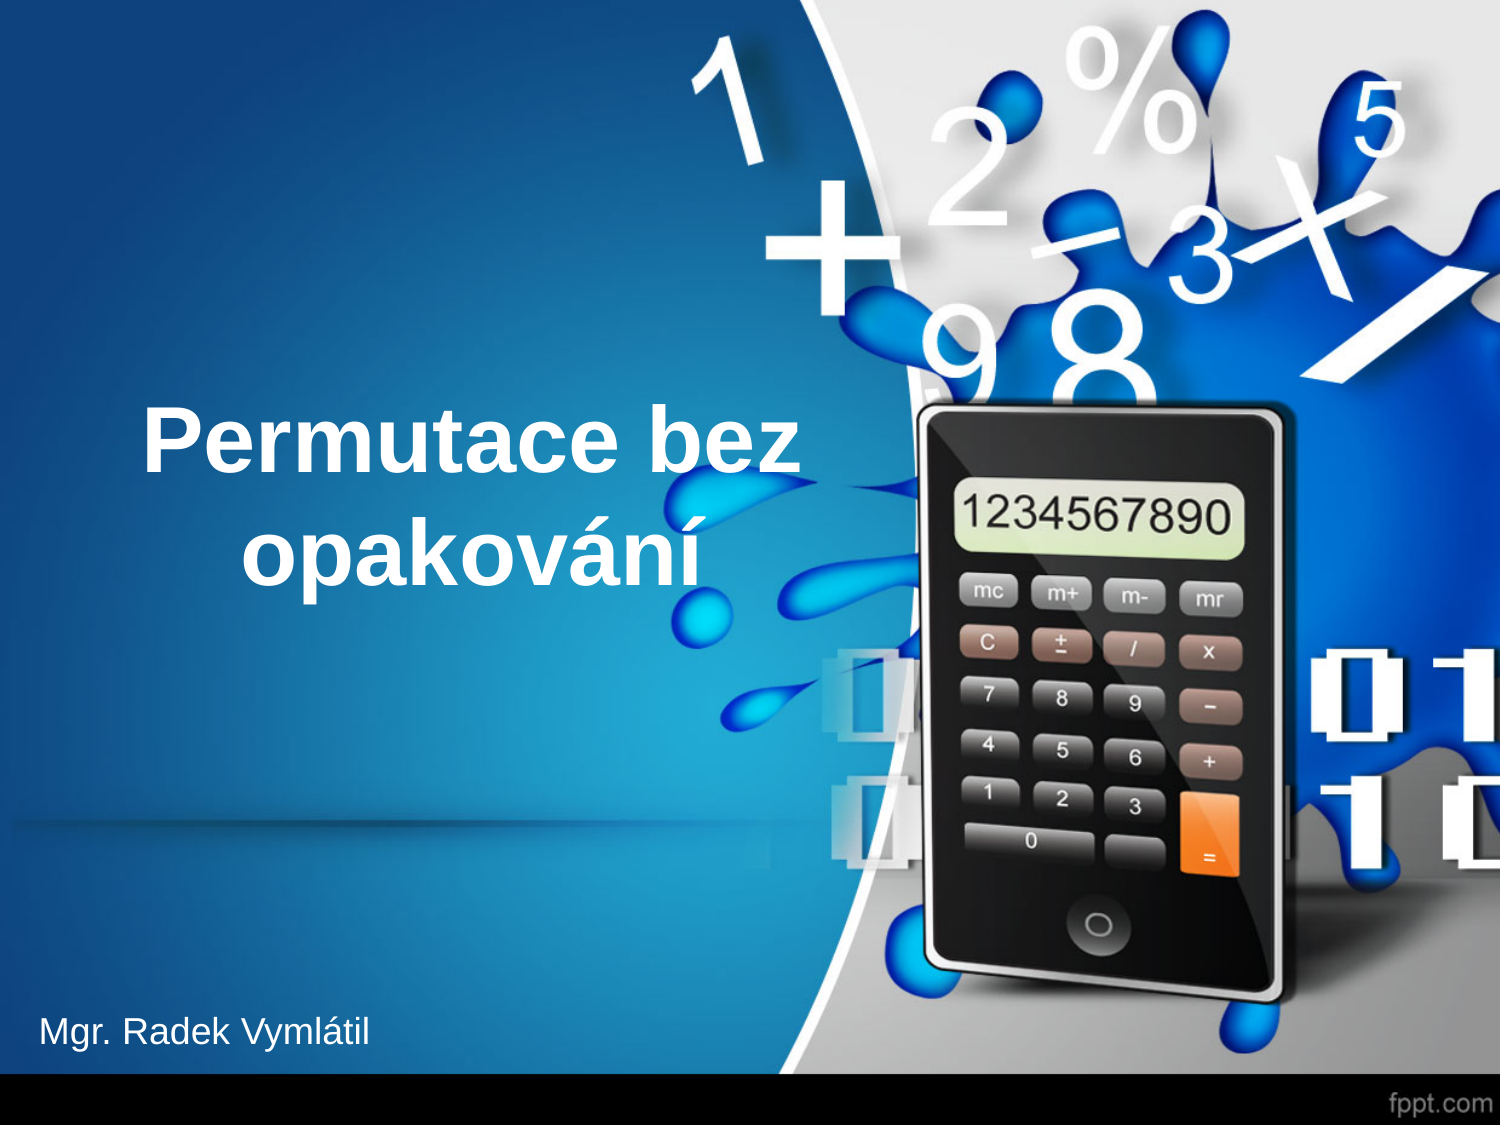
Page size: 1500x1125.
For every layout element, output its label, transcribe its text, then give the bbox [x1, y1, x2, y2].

picture [0, 0, 1500, 1125]
title Permutace bez opakování [29, 326, 916, 657]
subtitle Mgr. Radek Vymlátil [23, 999, 679, 1067]
